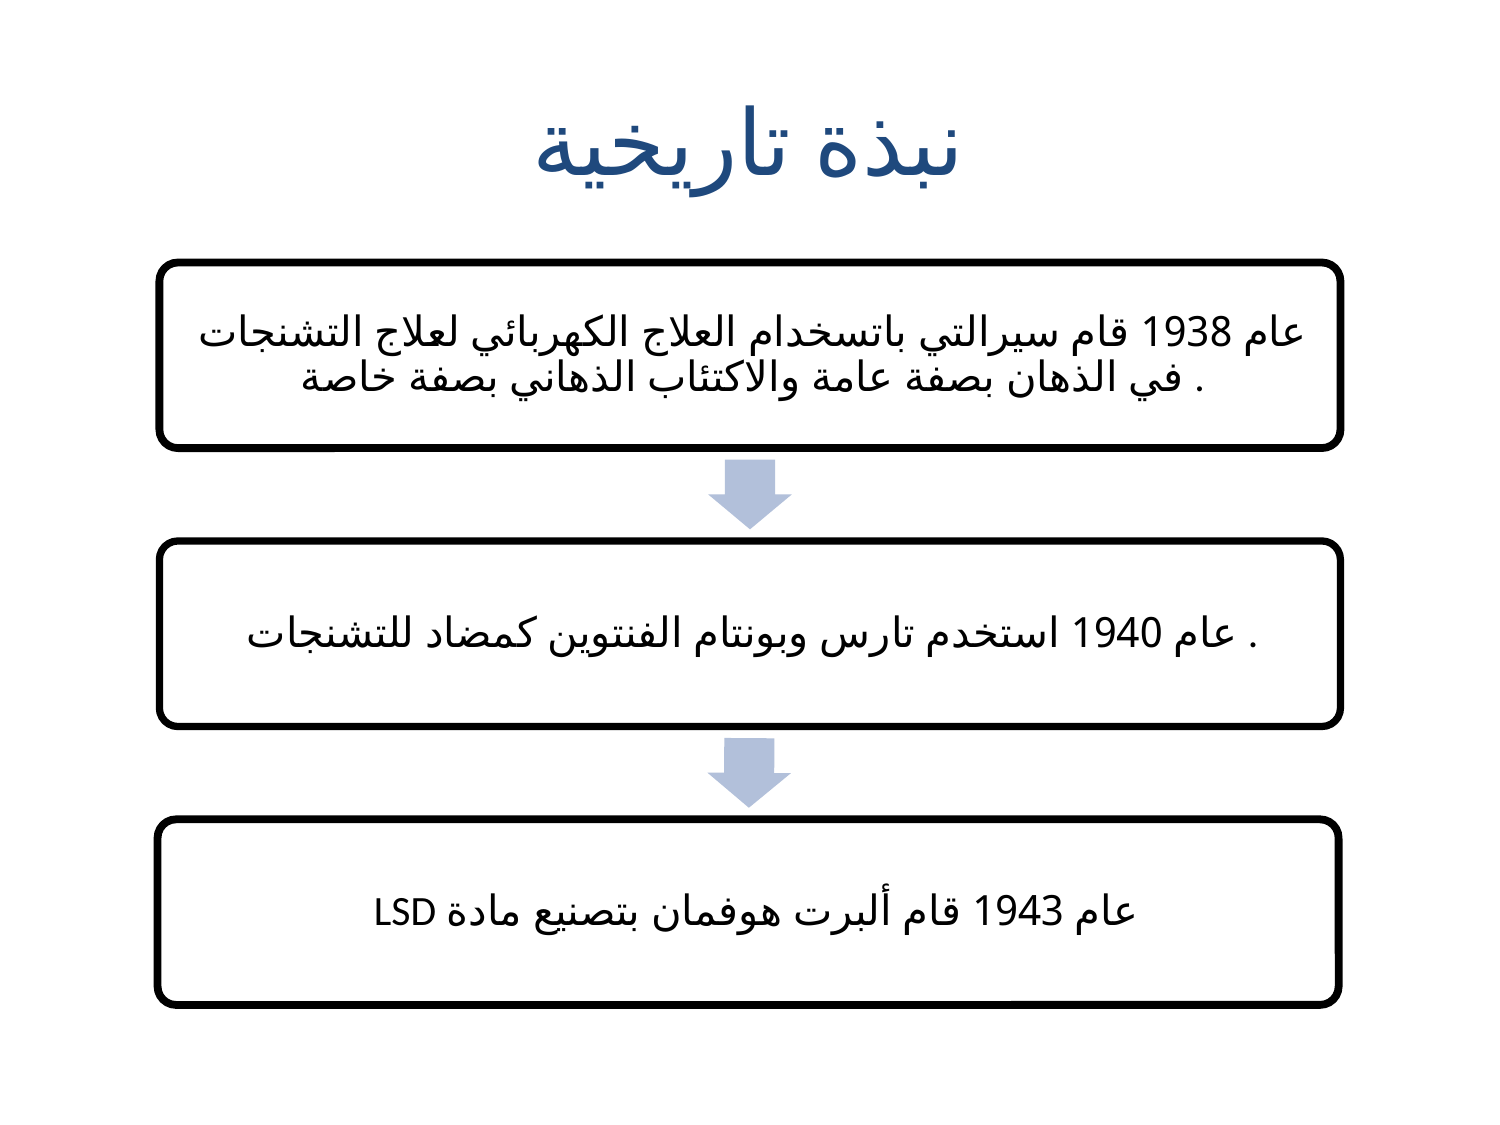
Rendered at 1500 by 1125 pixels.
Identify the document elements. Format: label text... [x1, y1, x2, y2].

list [74, 262, 1426, 1006]
title نبذة تاريخية [85, 45, 1436, 233]
